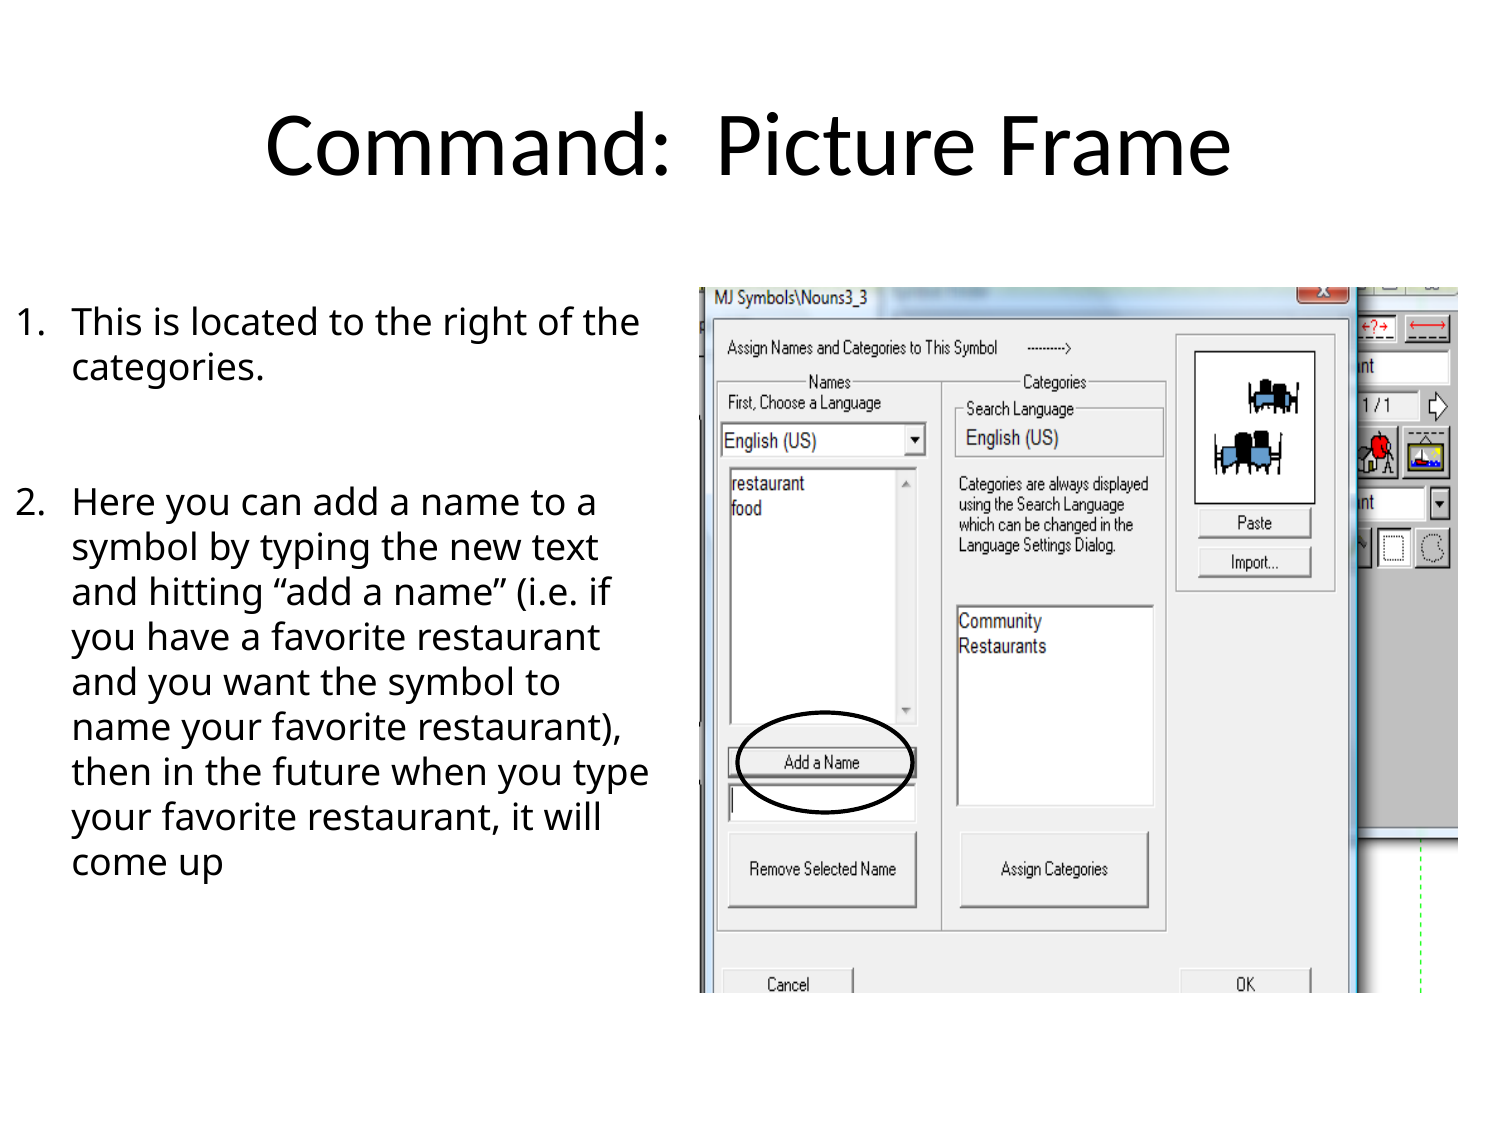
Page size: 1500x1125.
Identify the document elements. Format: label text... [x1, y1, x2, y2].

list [699, 287, 1458, 993]
text_box This is located to the right of the categories. Here you can add a name to a symbol by typing the new text and hitting “add a name” (i.e. if you have a favorite restaurant and you want the symbol to name your favorite restaurant), then in the future when you type your favorite restaurant, it will come up [0, 290, 675, 936]
title Command: Picture Frame [75, 45, 1425, 233]
